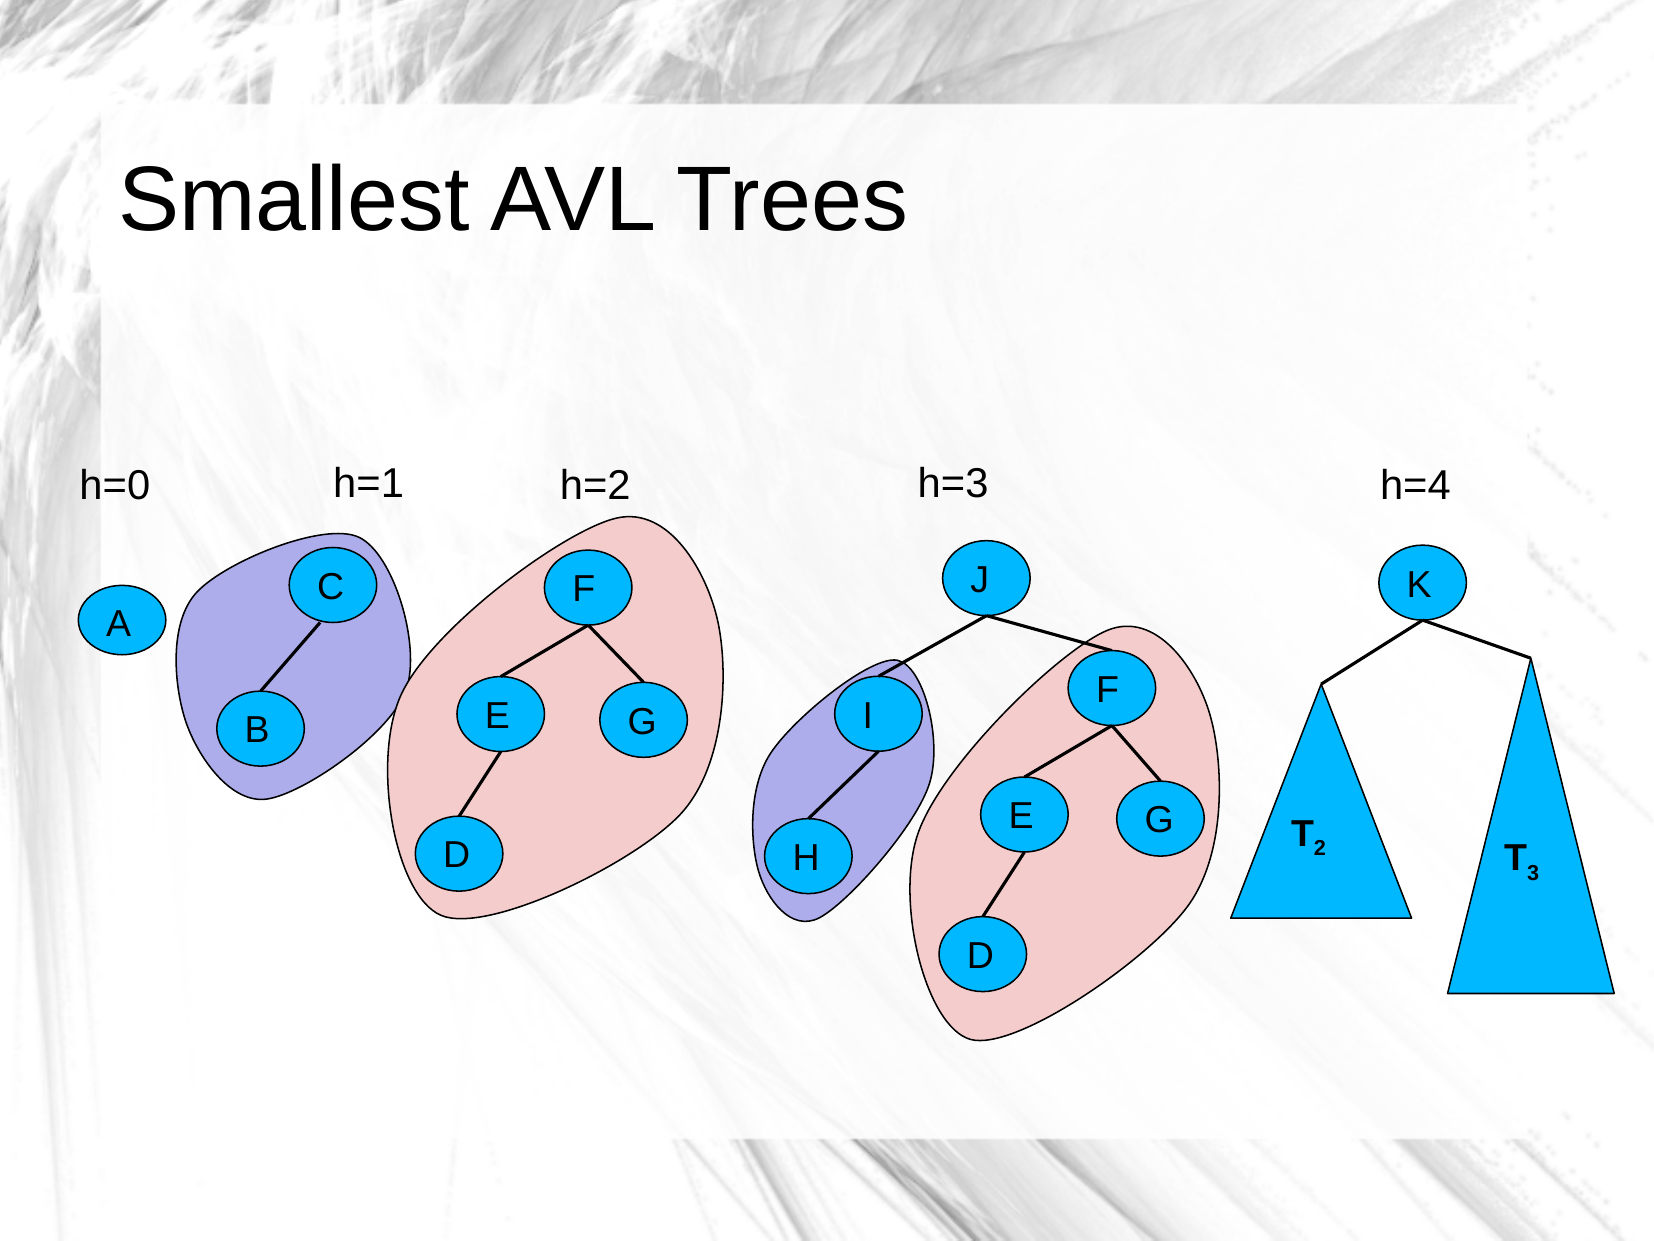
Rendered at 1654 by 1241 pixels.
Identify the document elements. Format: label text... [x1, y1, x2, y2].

text_box h=4 [1365, 455, 1466, 517]
text_box [176, 576, 334, 800]
text_box [416, 892, 558, 919]
text_box [387, 671, 415, 890]
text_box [1321, 620, 1423, 685]
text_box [415, 550, 688, 892]
text_box K [1378, 545, 1467, 620]
text_box [377, 553, 411, 732]
text_box [752, 765, 764, 886]
text_box h=1 [318, 453, 419, 515]
text_box [688, 553, 724, 806]
text_box A [78, 585, 166, 655]
text_box h=2 [545, 455, 646, 517]
text_box [551, 517, 686, 550]
text_box h=3 [903, 452, 1004, 514]
text_box [1205, 700, 1220, 875]
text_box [216, 547, 377, 767]
text_box [275, 533, 372, 547]
picture [0, 0, 1654, 1241]
text_box T2 [1230, 684, 1412, 919]
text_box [764, 540, 1205, 992]
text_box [1423, 620, 1531, 659]
title Smallest AVL Trees [118, 93, 1506, 299]
text_box [930, 992, 1090, 1041]
text_box h=0 [64, 455, 166, 517]
text_box T3 [1447, 658, 1615, 994]
